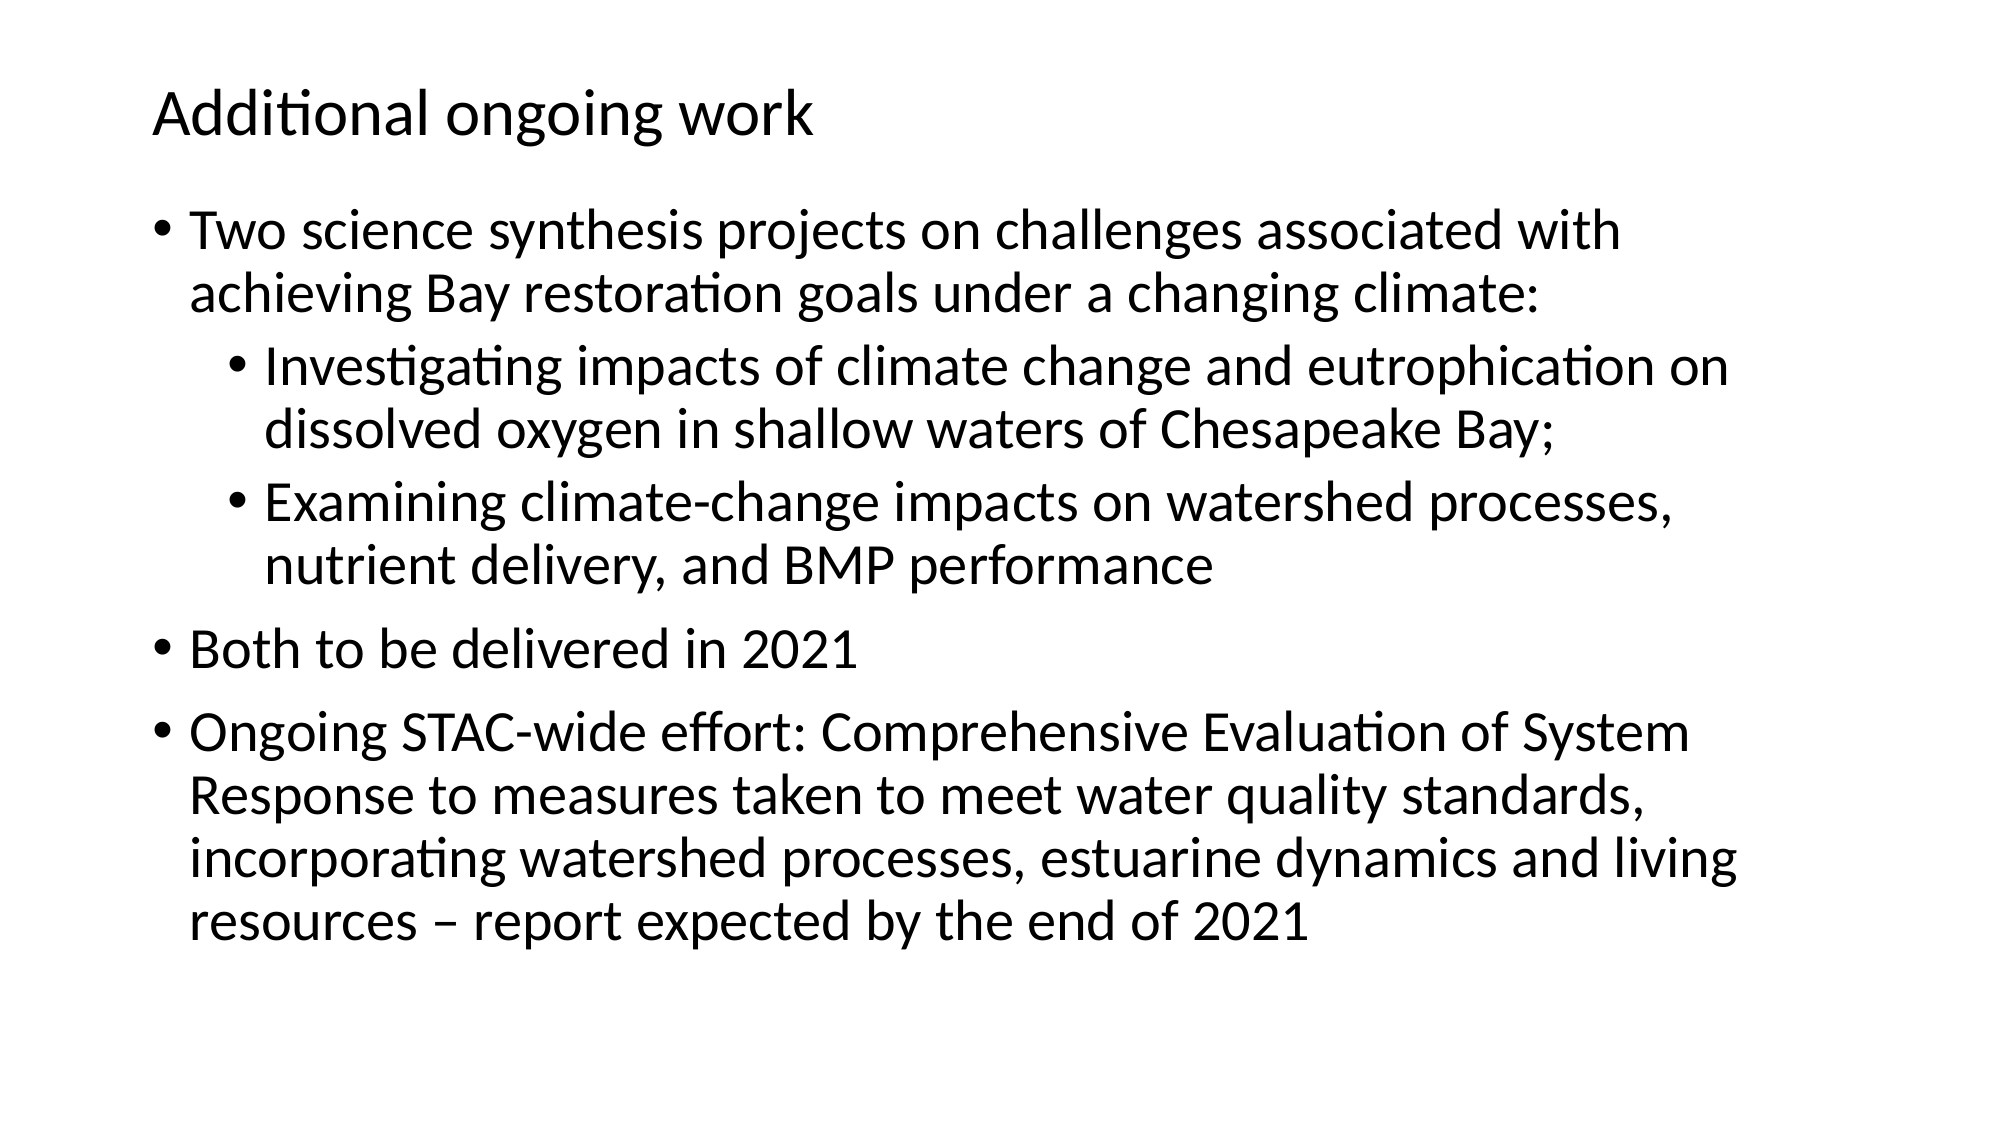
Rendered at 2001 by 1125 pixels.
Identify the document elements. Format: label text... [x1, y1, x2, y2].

title Additional ongoing work [137, 54, 1863, 174]
list Two science synthesis projects on challenges associated with achieving Bay restoration goals under a changing climate: Investigating impacts of climate change and eutrophication on dissolved oxygen in shallow waters of Chesapeake Bay; Examining climate-change impacts on watershed processes, nutrient delivery, and BMP performance Both to be delivered in 2021 Ongoing STAC-wide effort: Comprehensive Evaluation of System Response to measures taken to meet water quality standards, incorporating watershed processes, estuarine dynamics and living resources – report expected by the end of 2021 [137, 191, 1863, 1042]
